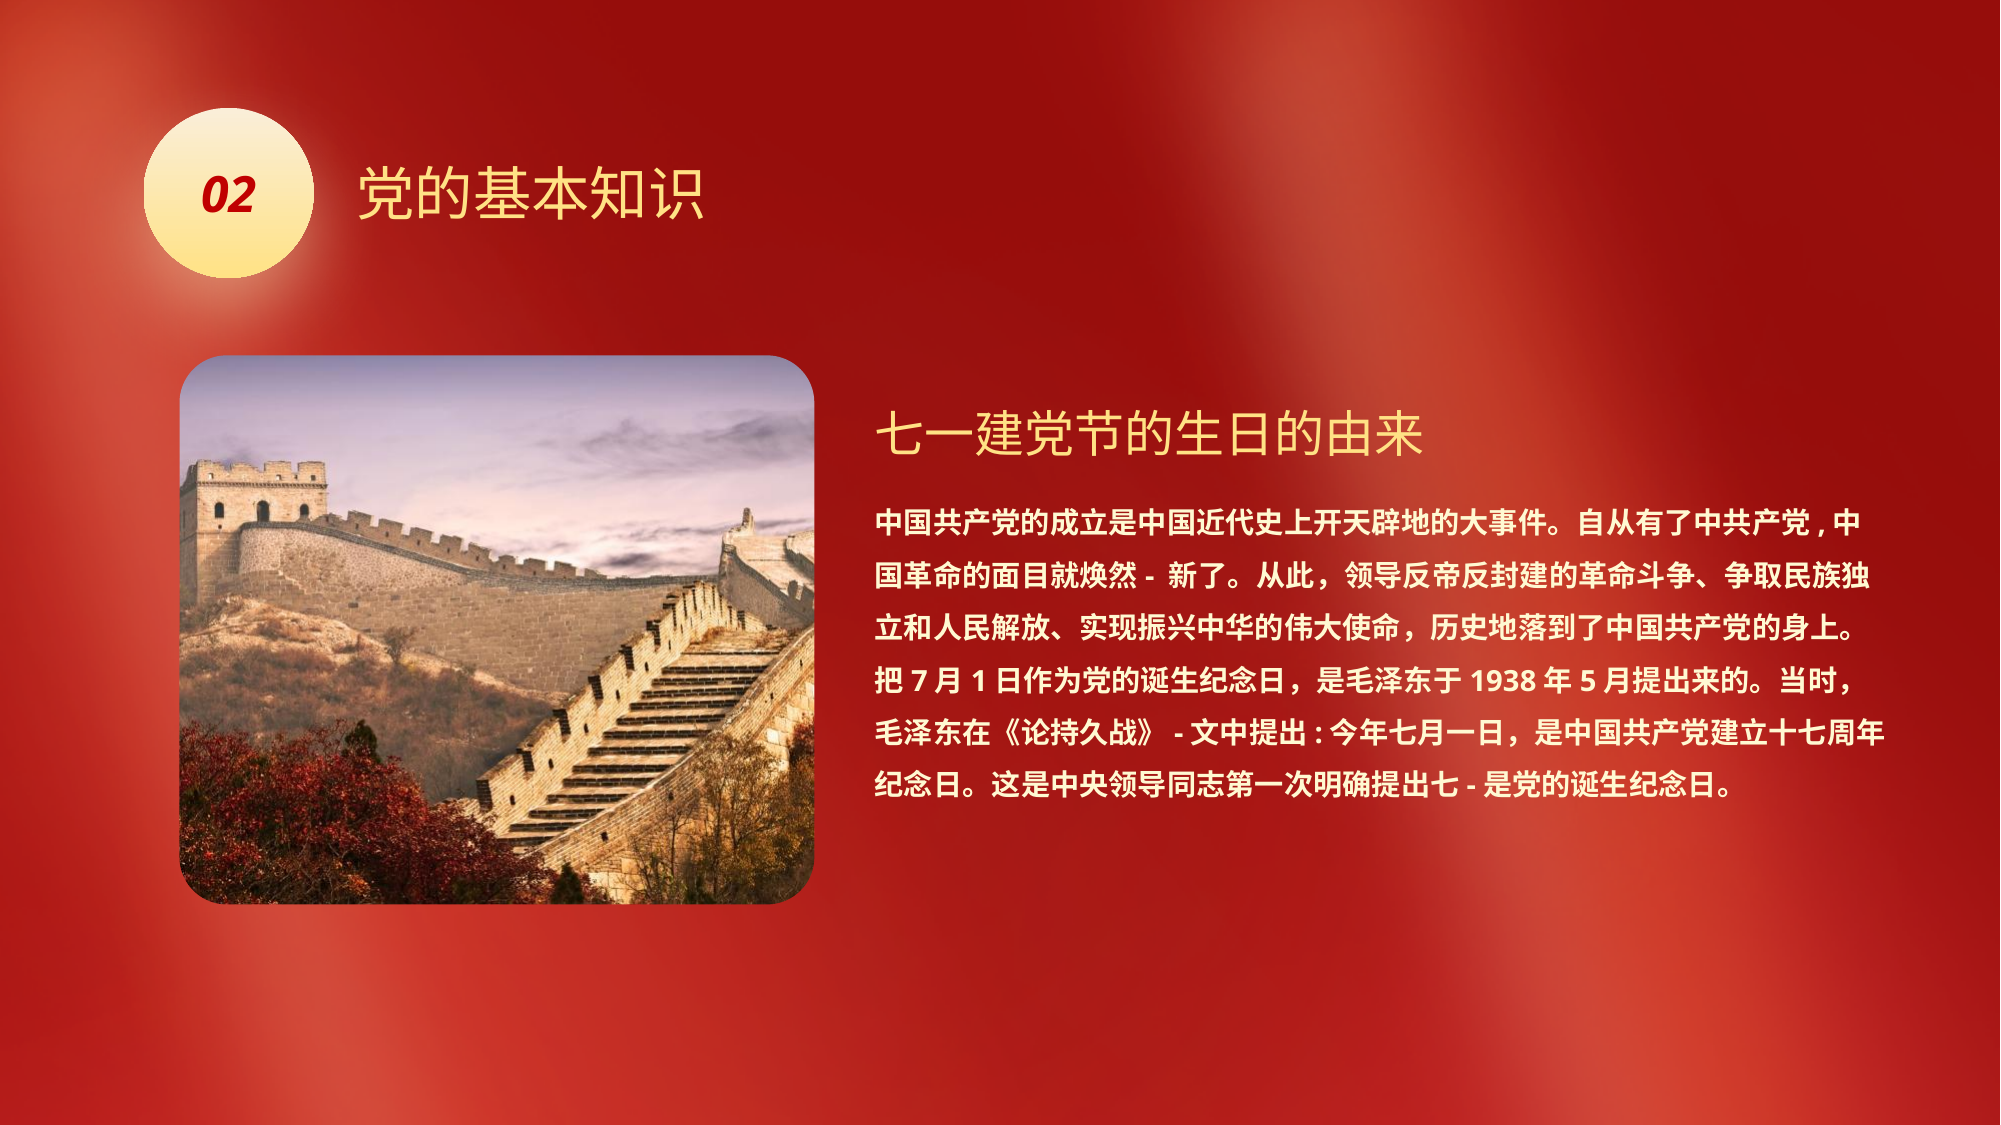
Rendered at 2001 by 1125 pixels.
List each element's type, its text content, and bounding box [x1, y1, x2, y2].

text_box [143, 107, 709, 278]
text_box 七一建党节的生日的由来 [874, 372, 2000, 463]
text_box 中国共产党的成立是中国近代史上开天辟地的大事件。自从有了中共产党,中国革命的面目就焕然- 新了。从此，领导反帝反封建的革命斗争、争取民族独立和人民解放、实现振兴中华的伟大使命，历史地落到了中国共产党的身上。把7月1日作为党的诞生纪念日，是毛泽东于1938年5月提出来的。当时，毛泽东在《论持久战》-文中提出:今年七月一日，是中国共产党建立十七周年纪念日。这是中央领导同志第一次明确提出七-是党的诞生纪念日。 [874, 486, 1887, 802]
picture [0, 0, 2000, 1125]
